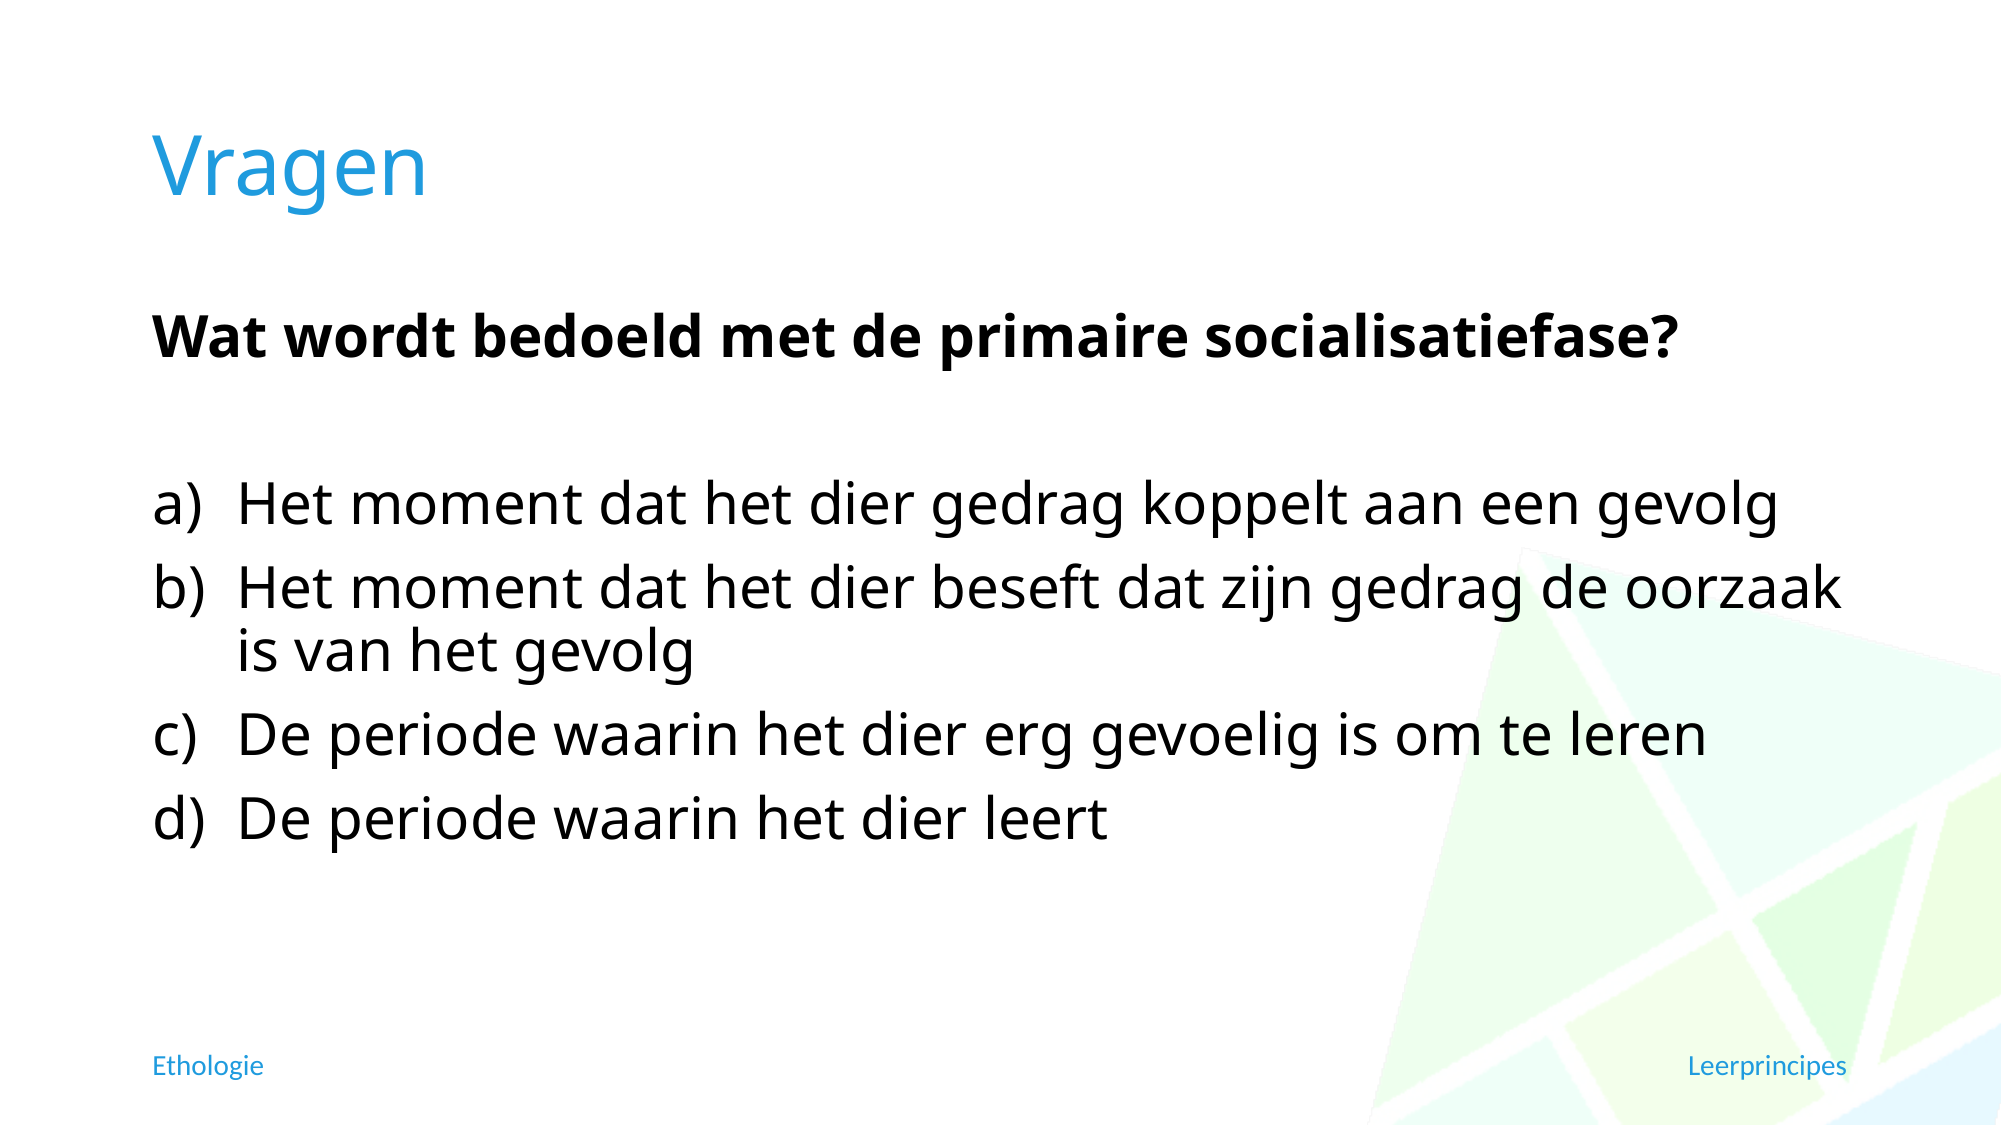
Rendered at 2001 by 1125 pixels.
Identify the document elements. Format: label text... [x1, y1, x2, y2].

list Ethologie [137, 1042, 588, 1103]
list Leerprincipes [1412, 1042, 1863, 1103]
list Wat wordt bedoeld met de primaire socialisatiefase? Het moment dat het dier gedrag koppelt aan een gevolg Het moment dat het dier beseft dat zijn gedrag de oorzaak is van het gevolg De periode waarin het dier erg gevoelig is om te leren De periode waarin het dier leert [137, 299, 1863, 1014]
title Vragen [137, 59, 1863, 278]
